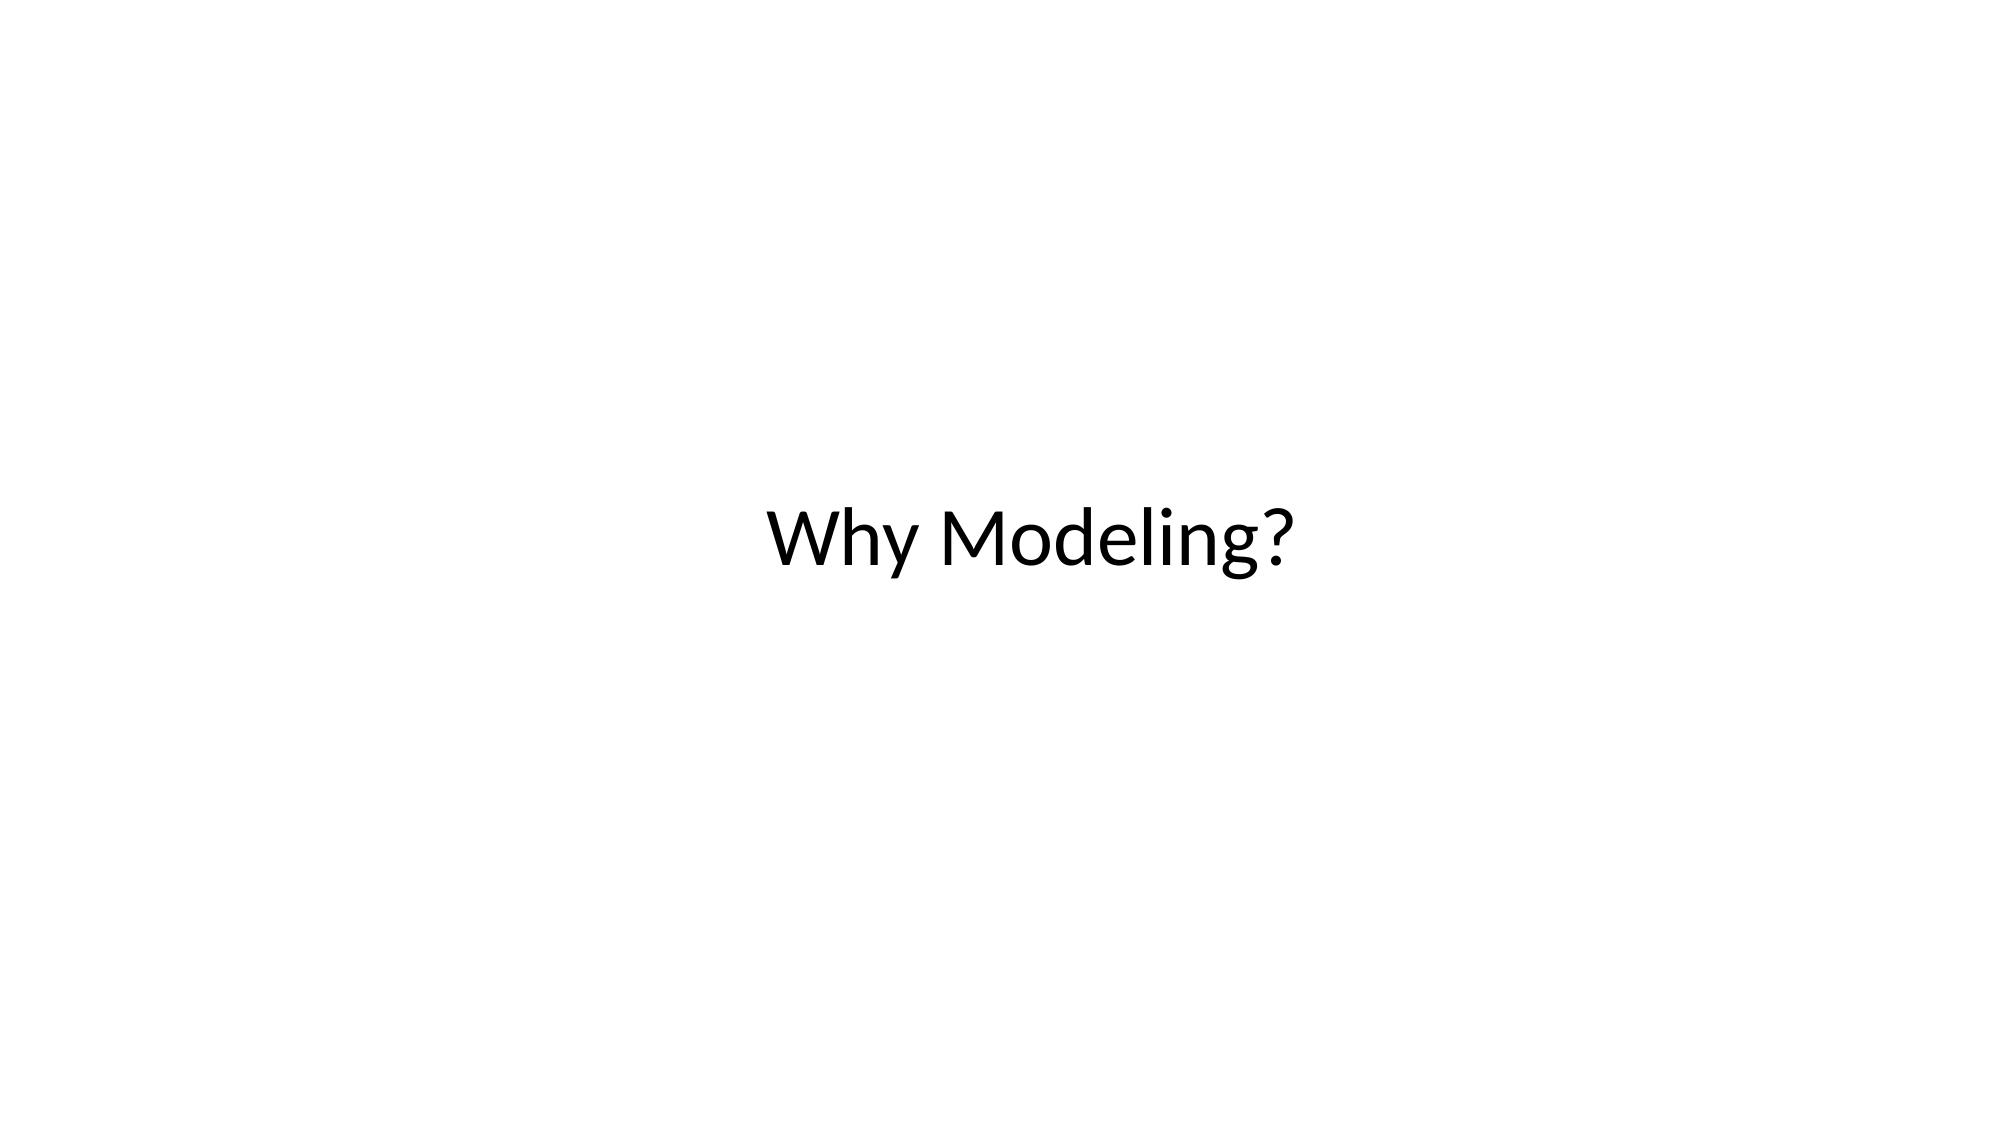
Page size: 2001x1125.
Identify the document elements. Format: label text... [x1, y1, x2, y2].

text_box Why Modeling? [219, 475, 1865, 690]
